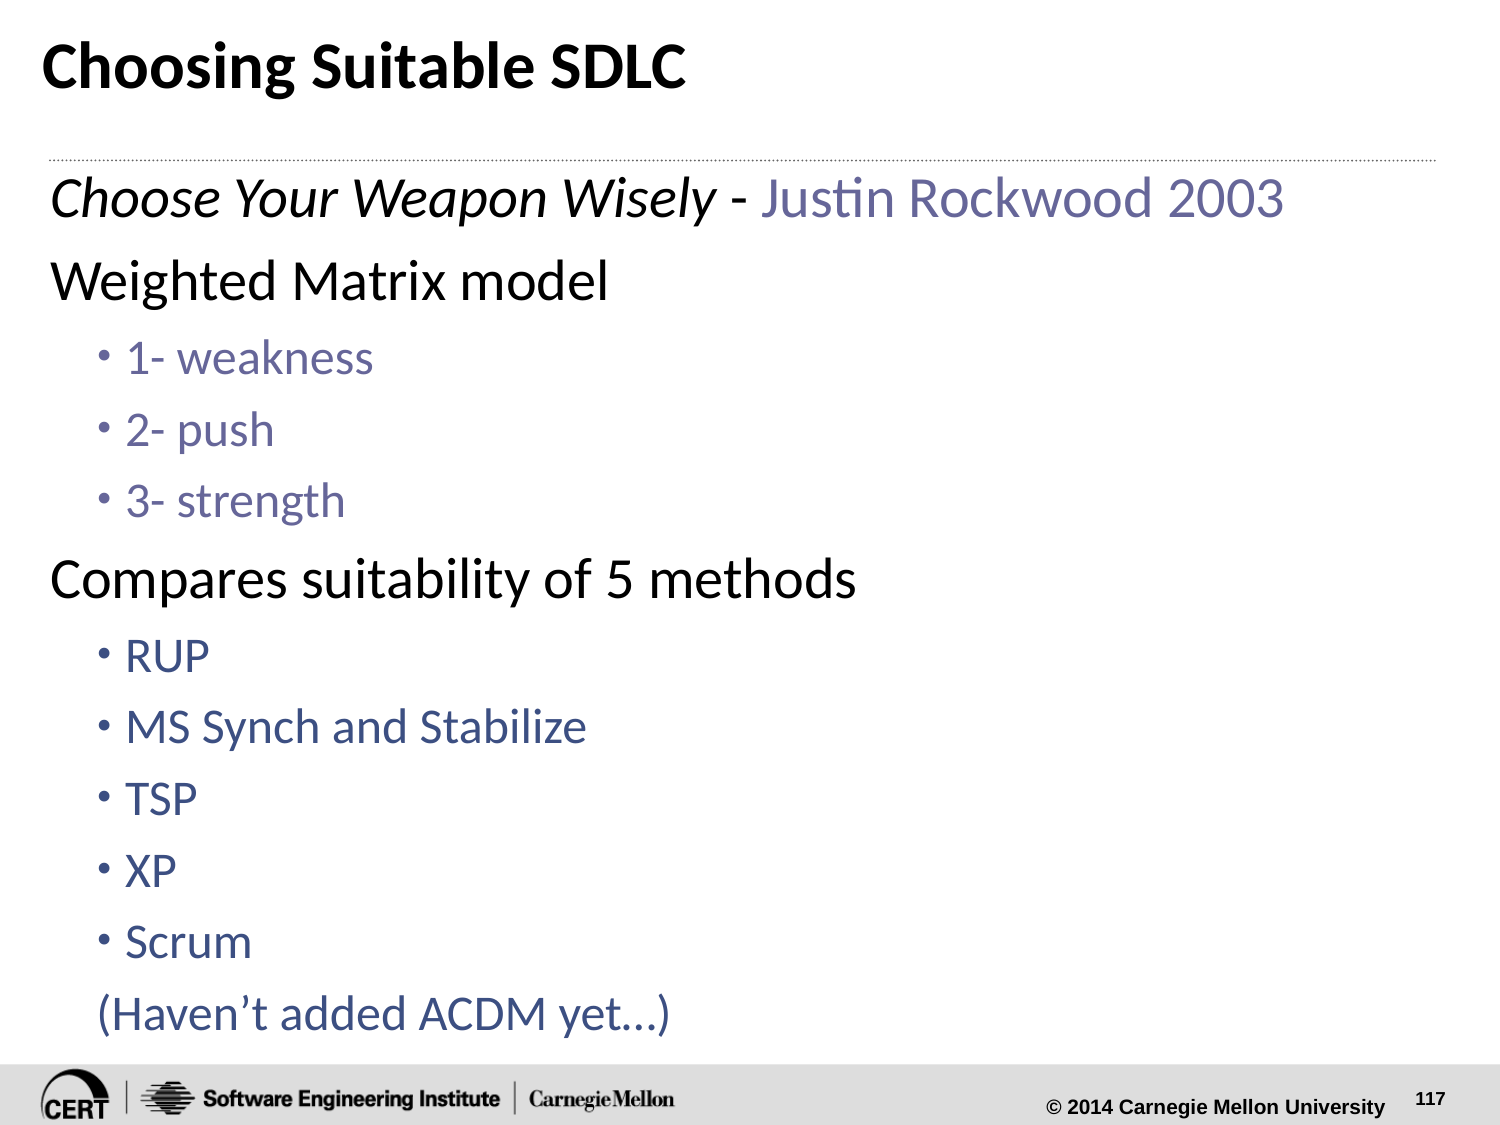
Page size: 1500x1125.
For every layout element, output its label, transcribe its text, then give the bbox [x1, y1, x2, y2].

title Choosing Suitable SDLC [42, 37, 1434, 155]
list Choose Your Weapon Wisely - Justin Rockwood 2003 Weighted Matrix model 1- weakness 2- push 3- strength Compares suitability of 5 methods RUP MS Synch and Stabilize TSP XP Scrum (Haven’t added ACDM yet…) [49, 162, 1438, 976]
picture [24, 1065, 688, 1125]
